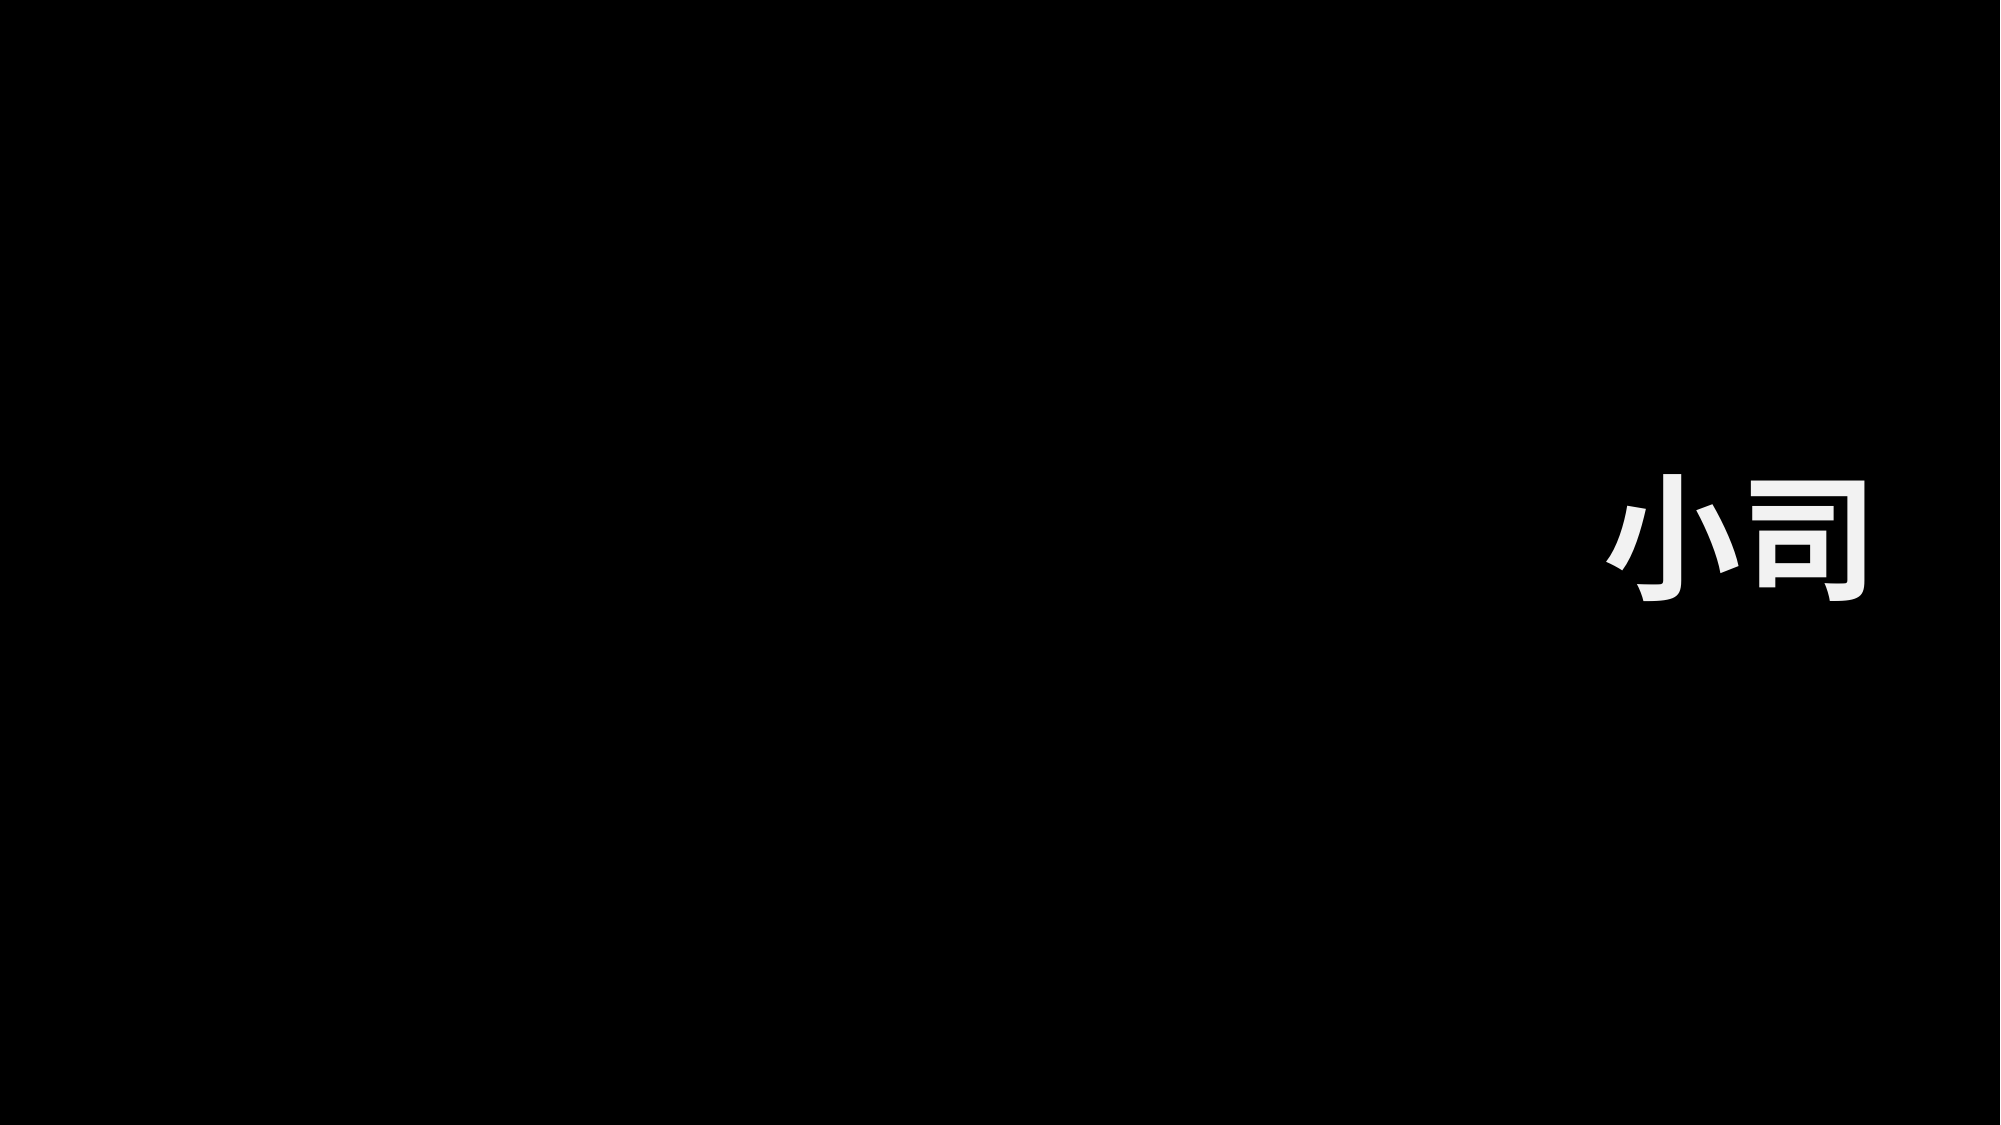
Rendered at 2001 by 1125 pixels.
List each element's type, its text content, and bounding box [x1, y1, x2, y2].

text_box 小司 [1603, 452, 1879, 618]
